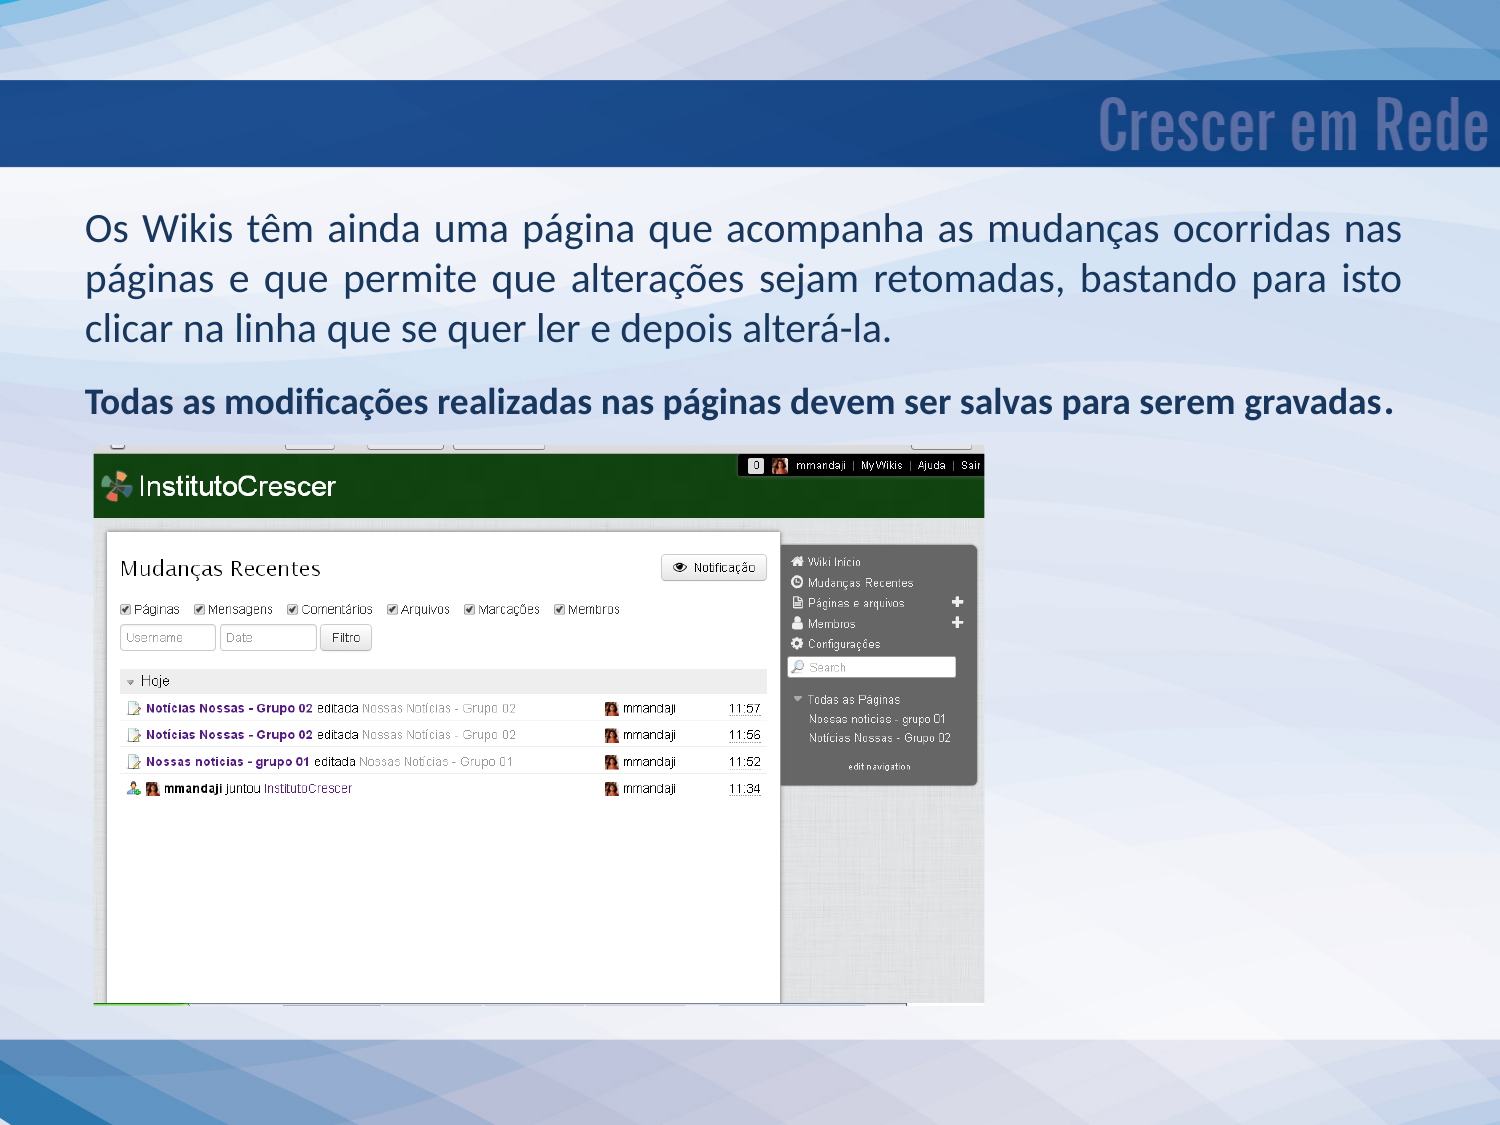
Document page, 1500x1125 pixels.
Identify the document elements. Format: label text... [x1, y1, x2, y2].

picture [0, 0, 1500, 1125]
text_box Os Wikis têm ainda uma página que acompanha as mudanças ocorridas nas páginas e que permite que alterações sejam retomadas, bastando para isto clicar na linha que se quer ler e depois alterá-la. Todas as modificações realizadas nas páginas devem ser salvas para serem gravadas. [70, 192, 1418, 631]
